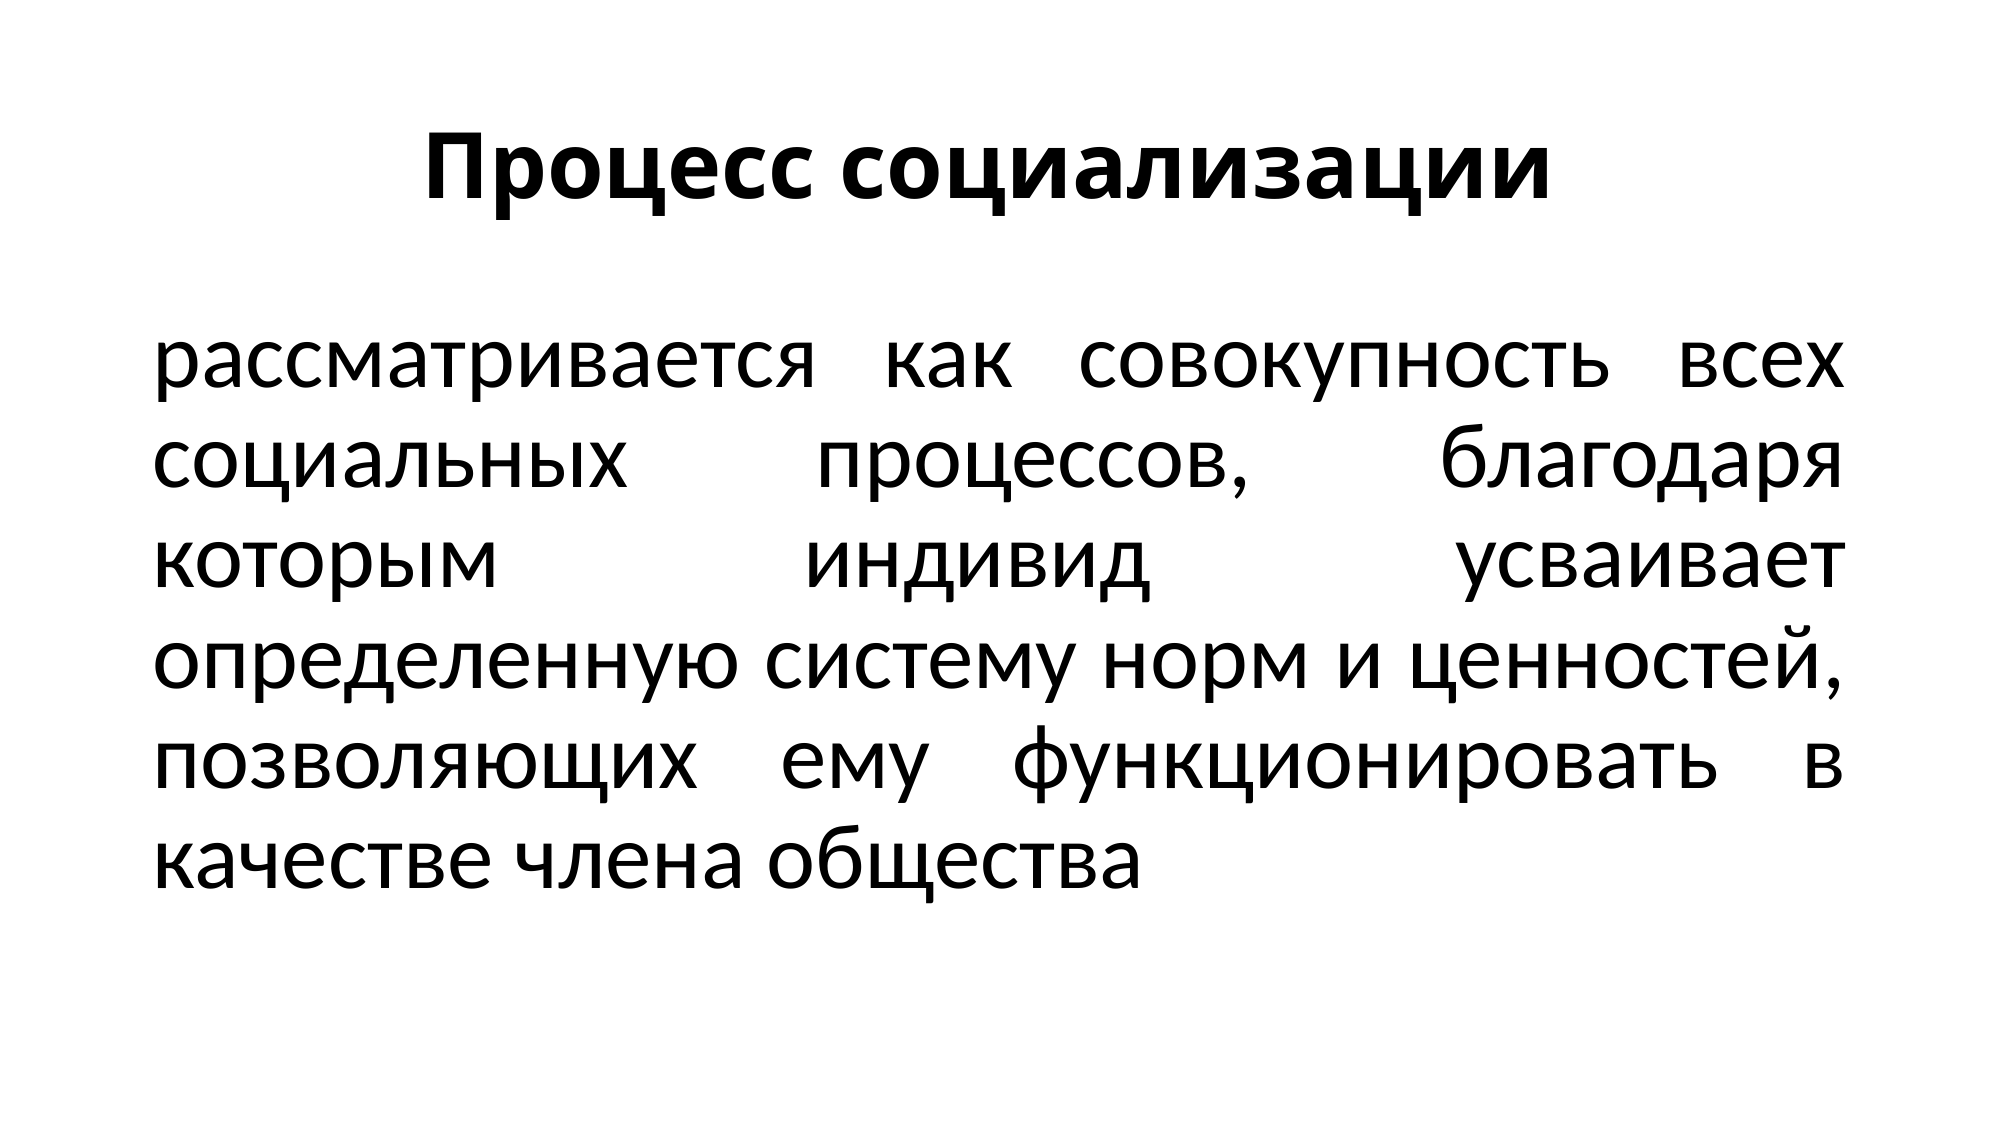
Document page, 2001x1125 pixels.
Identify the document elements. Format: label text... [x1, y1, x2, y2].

list рассматривается как совокупность всех социальных процессов, благодаря которым индивид усваивает определенную систему норм и ценностей, позволяющих ему функционировать в качестве члена общества [137, 299, 1863, 1014]
title Процесс социализации [137, 59, 1863, 278]
